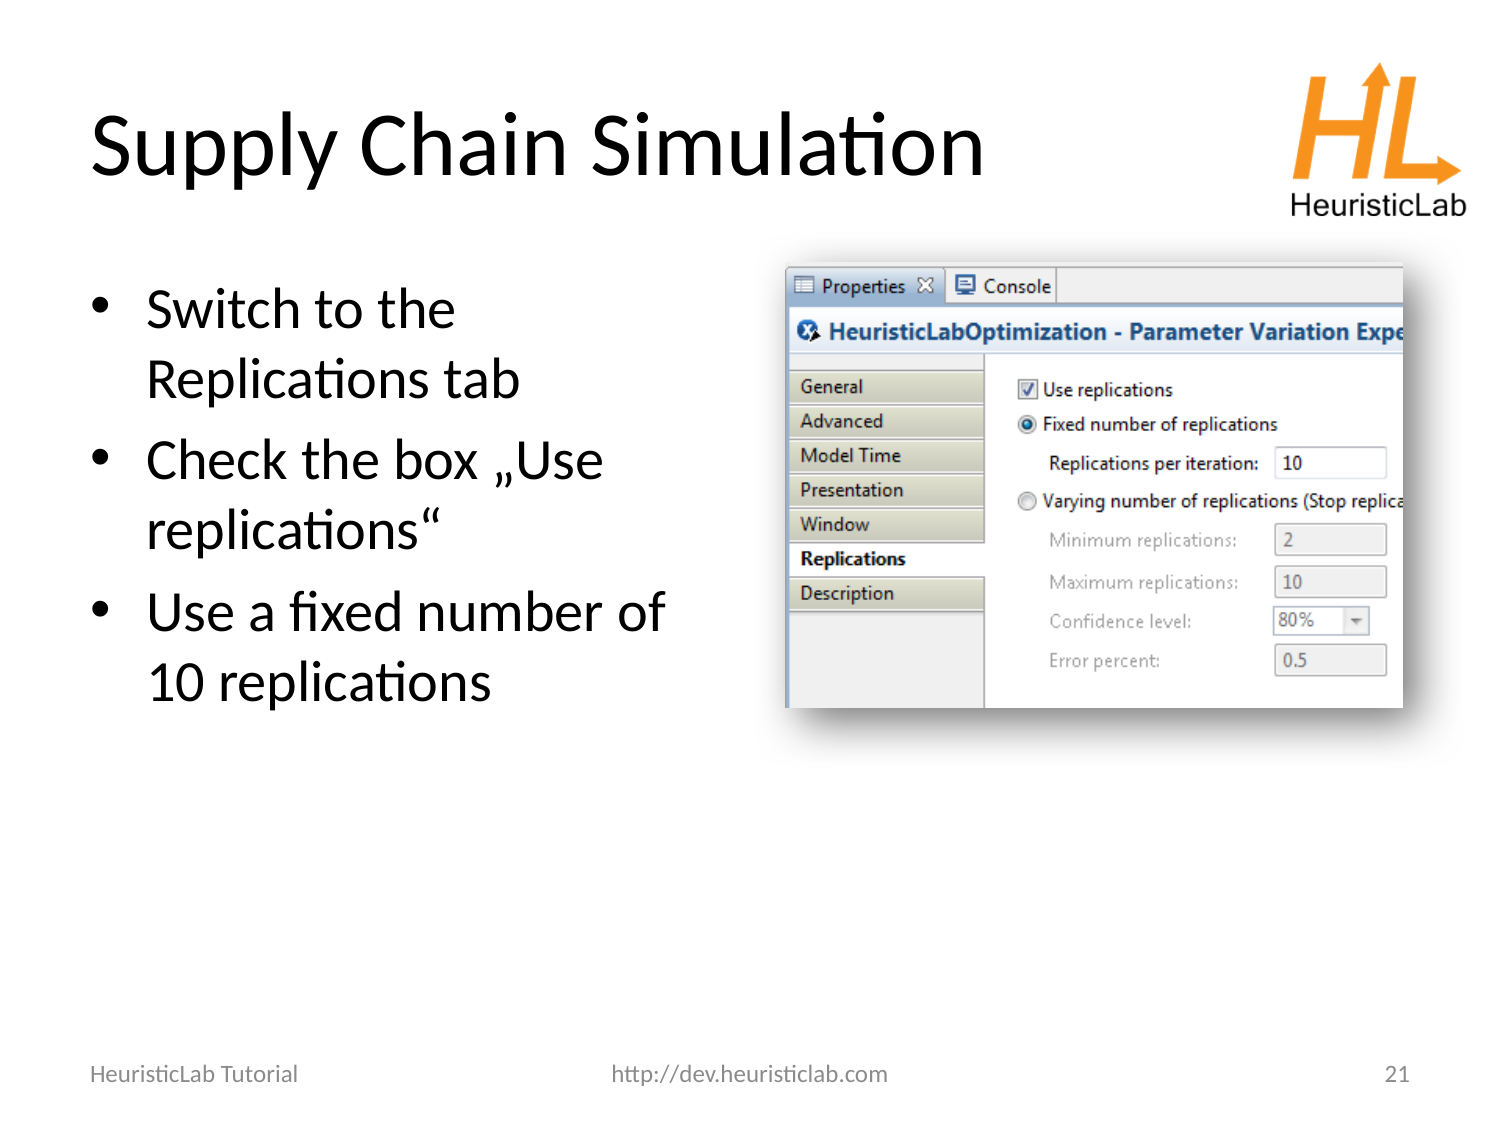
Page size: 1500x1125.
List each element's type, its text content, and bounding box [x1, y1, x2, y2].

picture [784, 262, 1403, 709]
picture [1281, 27, 1474, 244]
footer http://dev.heuristiclab.com [512, 1042, 988, 1103]
title Supply Chain Simulation [75, 45, 1282, 233]
slide_number 21 [1074, 1042, 1425, 1103]
list Switch to the Replications tab Check the box „Use replications“ Use a fixed number of 10 replications [75, 262, 738, 1005]
slide_number HeuristicLab Tutorial [75, 1042, 425, 1103]
